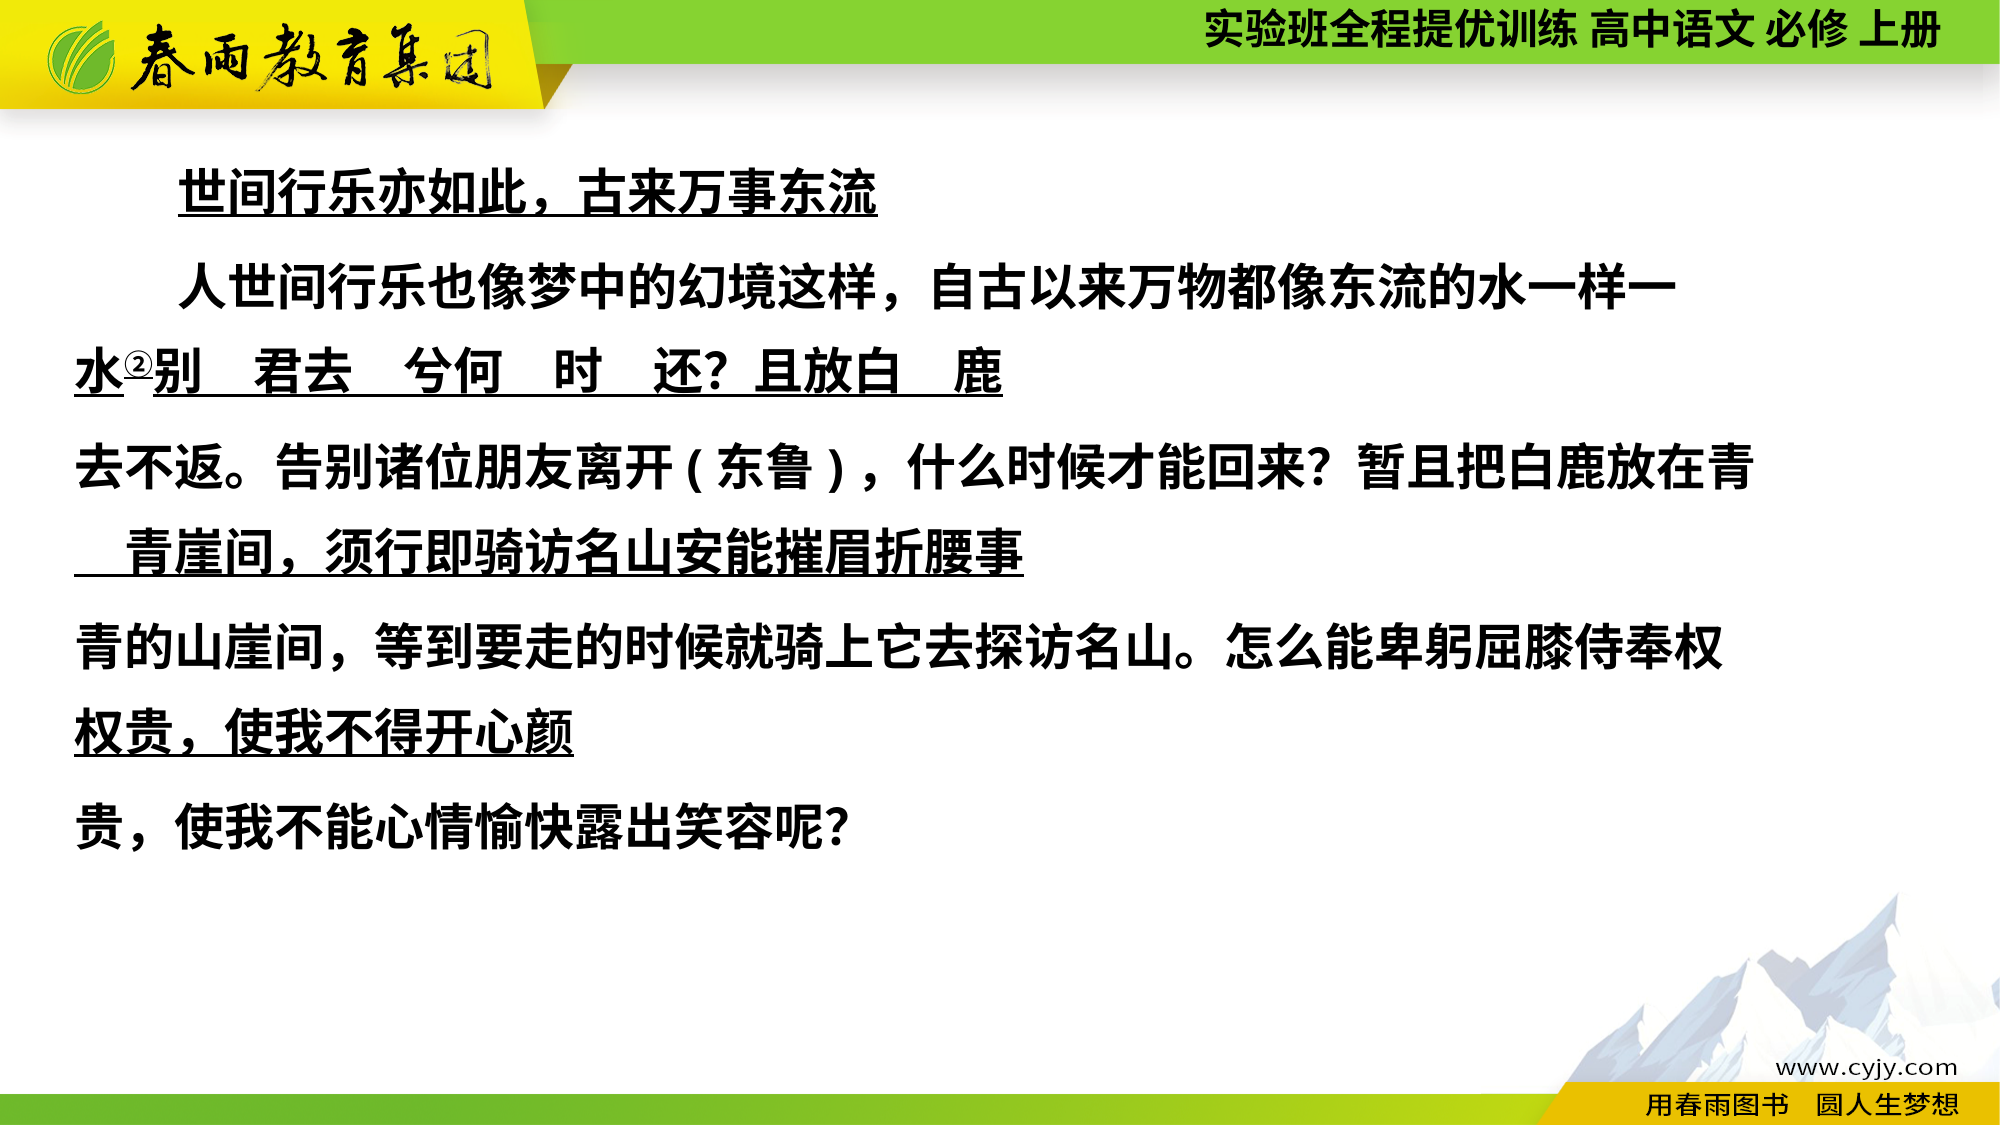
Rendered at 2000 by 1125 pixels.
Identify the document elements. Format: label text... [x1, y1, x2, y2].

picture [0, 0, 2000, 1125]
text_box 人世间行乐也像梦中的幻境这样，自古以来万物都像东流的水一样一 去不返。告别诸位朋友离开(东鲁)，什么时候才能回来？暂且把白鹿放在青 青的山崖间，等到要走的时候就骑上它去探访名山。怎么能卑躬屈膝侍奉权 贵，使我不能心情愉快露出笑容呢？ [59, 218, 1944, 864]
